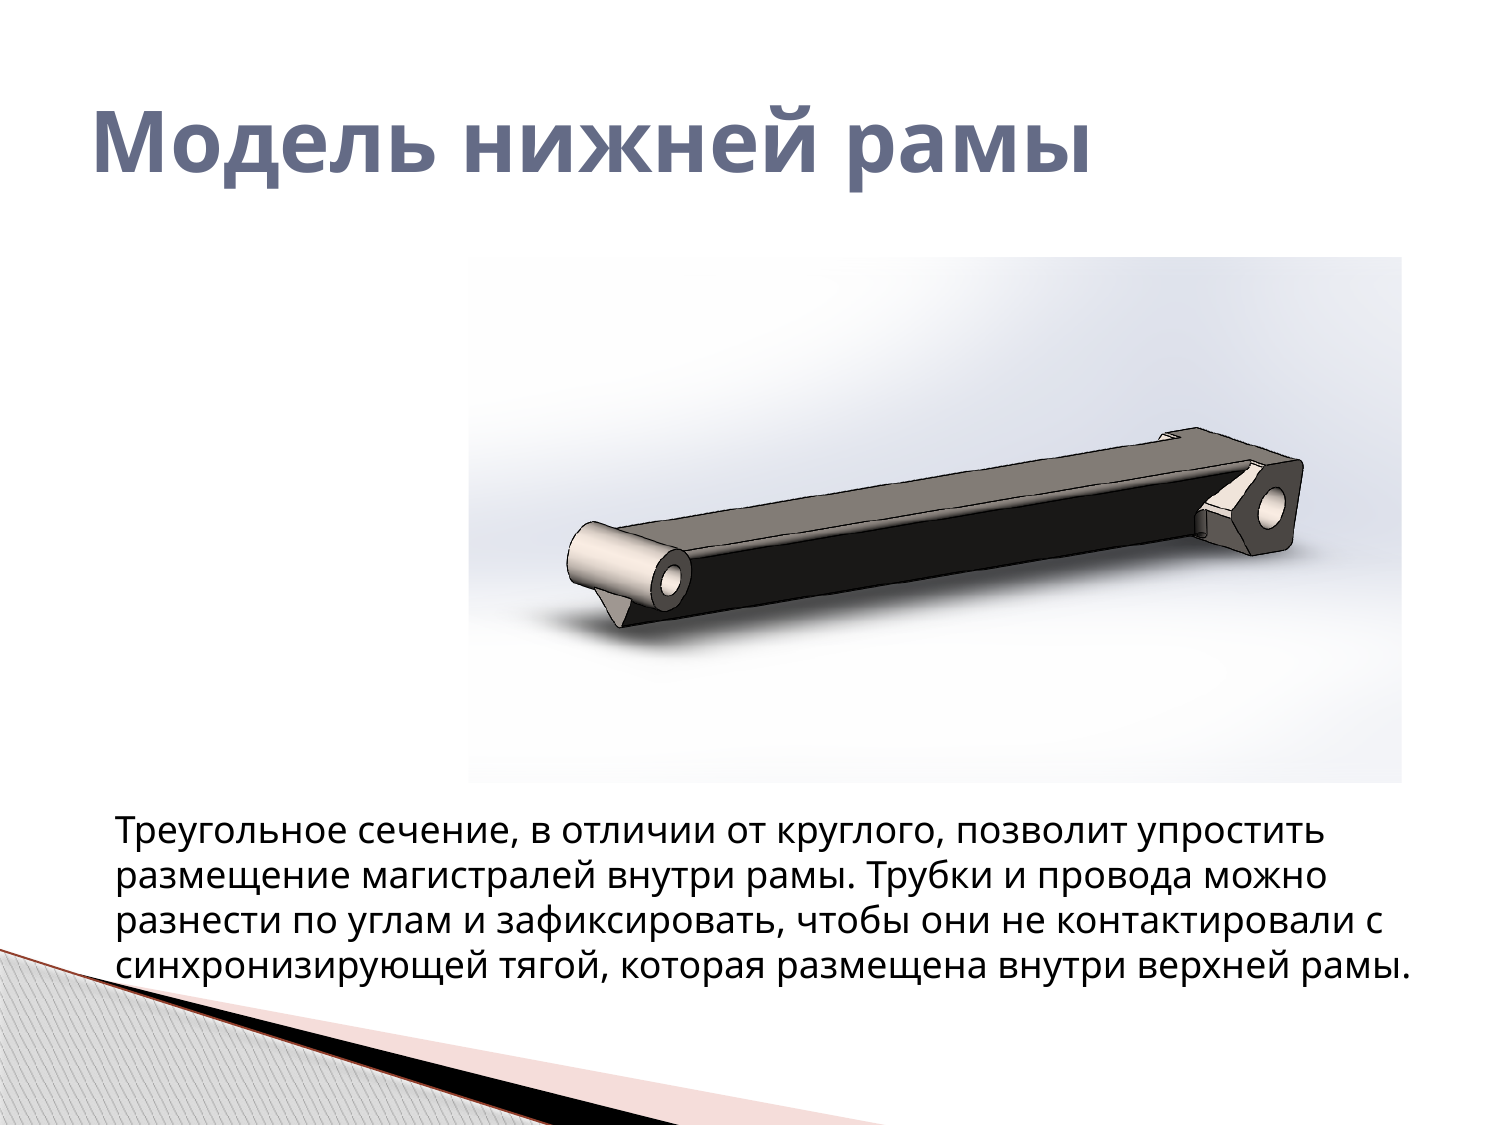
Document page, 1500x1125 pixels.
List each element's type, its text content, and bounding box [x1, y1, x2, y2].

list Треугольное сечение, в отличии от круглого, позволит упростить размещение магистралей внутри рамы. Трубки и провода можно разнести по углам и зафиксировать, чтобы они не контактировали с синхронизирующей тягой, которая размещена внутри верхней рамы. [100, 798, 1451, 1038]
picture [468, 257, 1402, 783]
title Модель нижней рамы [75, 45, 1425, 233]
